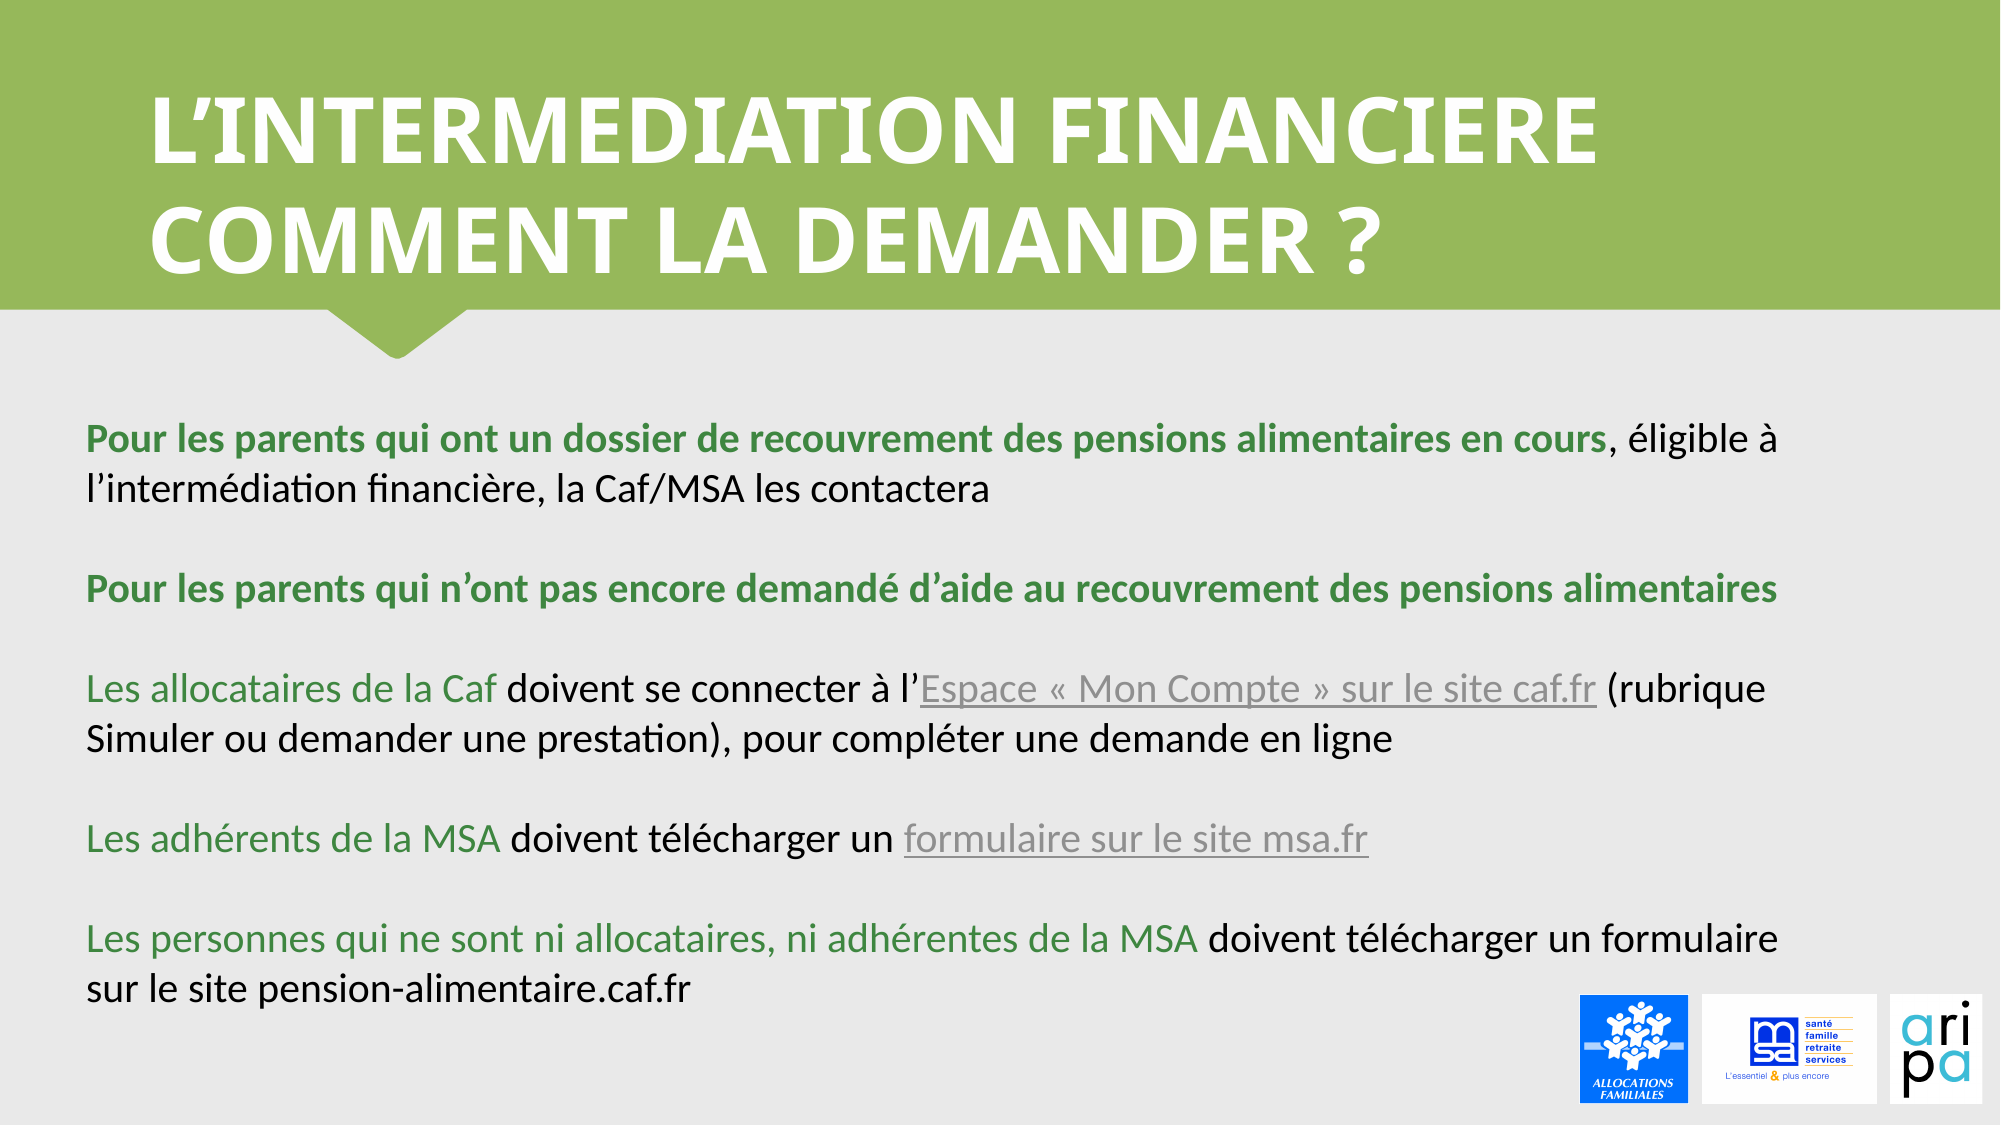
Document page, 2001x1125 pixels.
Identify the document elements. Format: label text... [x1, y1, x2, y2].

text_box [1579, 993, 1983, 1104]
text_box Pour les parents qui ont un dossier de recouvrement des pensions alimentaires en cours, éligible à l’intermédiation financière, la Caf/MSA les contactera Pour les parents qui n’ont pas encore demandé d’aide au recouvrement des pensions alimentaires Les allocataires de la Caf doivent se connecter à l’Espace « Mon Compte » sur le site caf.fr (rubrique Simuler ou demander une prestation), pour compléter une demande en ligne Les adhérents de la MSA doivent télécharger un formulaire sur le site msa.fr Les personnes qui ne sont ni allocataires, ni adhérentes de la MSA doivent télécharger un formulaire sur le site pension-alimentaire.caf.fr [71, 403, 1829, 1019]
title L’INTERMEDIATION FINANCIERE COMMENT LA DEMANDER ? [132, 102, 1868, 262]
